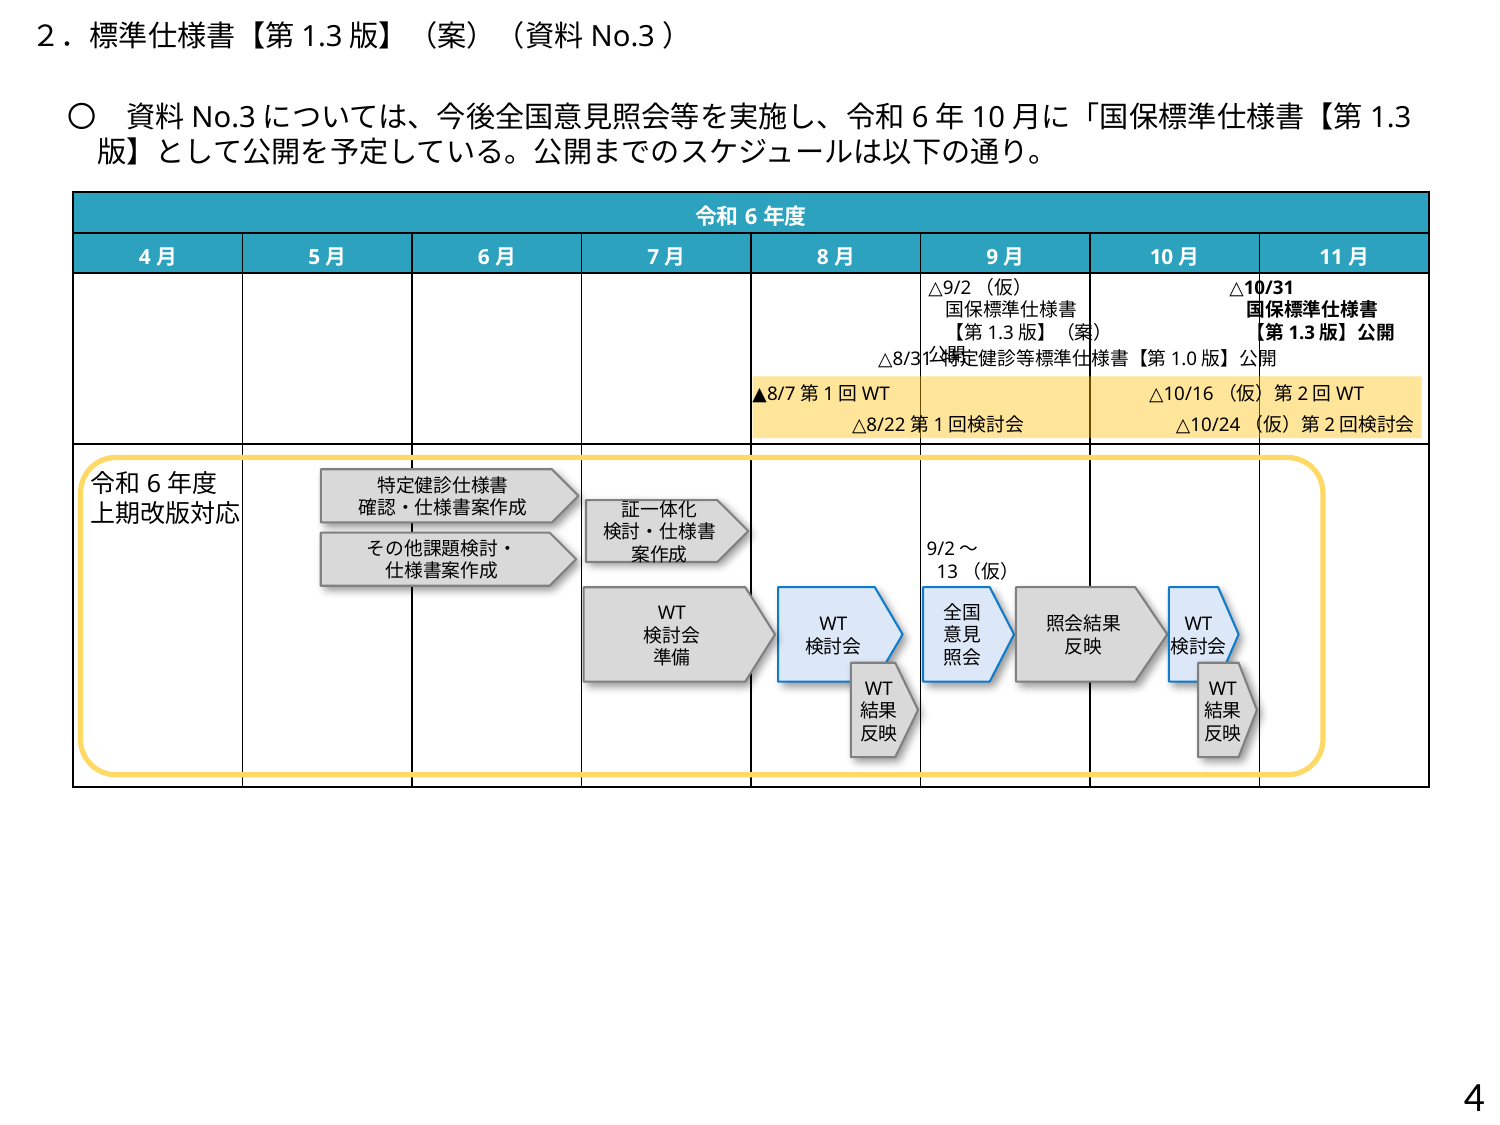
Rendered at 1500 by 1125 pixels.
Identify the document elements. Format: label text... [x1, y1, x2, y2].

table_cell [243, 445, 411, 455]
table_cell [921, 370, 1089, 376]
text_box △8/31 特定健診等標準仕様書【第1.0版】公開 [878, 346, 1305, 370]
table_cell 9月 [921, 234, 1089, 268]
table_cell [74, 274, 242, 443]
table_cell [1091, 274, 1259, 346]
table_cell [1091, 439, 1259, 443]
slide_number 3 [1149, 1065, 1500, 1125]
text_box ▲8/7第1回WT [752, 381, 1057, 405]
table_cell [921, 777, 1089, 786]
table_cell 10月 [1091, 234, 1259, 272]
table_cell [243, 274, 411, 443]
table_cell 8月 [752, 234, 920, 272]
text_box △10/24（仮）第2回検討会 [1175, 412, 1461, 435]
table_cell [582, 445, 750, 455]
table_cell [921, 327, 1089, 346]
table_cell [1091, 445, 1259, 455]
text_box ２．標準仕様書【第1.3版】（案）（資料No.3） [16, 2, 1440, 96]
table_cell [243, 777, 411, 786]
table_cell [752, 445, 920, 455]
table_cell [752, 274, 920, 376]
table_cell [1260, 445, 1428, 786]
table_cell [1091, 777, 1259, 786]
table_cell 5月 [243, 234, 411, 272]
table_cell [921, 445, 1089, 455]
text_box [752, 376, 1422, 439]
table_cell 7月 [582, 234, 750, 272]
table_cell [1260, 435, 1428, 443]
table_cell [752, 777, 920, 786]
table_cell [413, 445, 581, 455]
table_cell [413, 274, 581, 443]
text_box △9/2（仮） 国保標準仕様書 【第1.3版】（案）公開 [913, 268, 1146, 327]
text_box △10/31 国保標準仕様書 【第1.3版】公開 [1214, 268, 1422, 327]
table_cell [413, 777, 581, 786]
table_cell [582, 274, 750, 443]
table_header 令和6年度 [74, 193, 1428, 232]
table_cell [921, 439, 1089, 443]
text_box 令和6年度 上期改版対応 [78, 455, 1326, 777]
text_box 〇 資料No.3については、今後全国意見照会等を実施し、令和6年10月に「国保標準仕様書【第1.3版】として公開を予定している。公開までのスケジュールは以下の通り。 [52, 90, 1435, 176]
table_cell 11月 [1260, 234, 1428, 272]
table_cell [752, 439, 920, 443]
table_cell 4月 [74, 234, 242, 272]
table_cell [1260, 274, 1428, 412]
table_cell [582, 777, 750, 786]
table_cell [1091, 370, 1259, 376]
text_box 9/2～ 13（仮） [911, 529, 1046, 592]
text_box △8/22第1回検討会 [851, 412, 1156, 435]
table_cell [74, 445, 242, 786]
text_box △10/16（仮）第2回WT [1149, 381, 1394, 405]
table_cell 6月 [413, 234, 581, 272]
